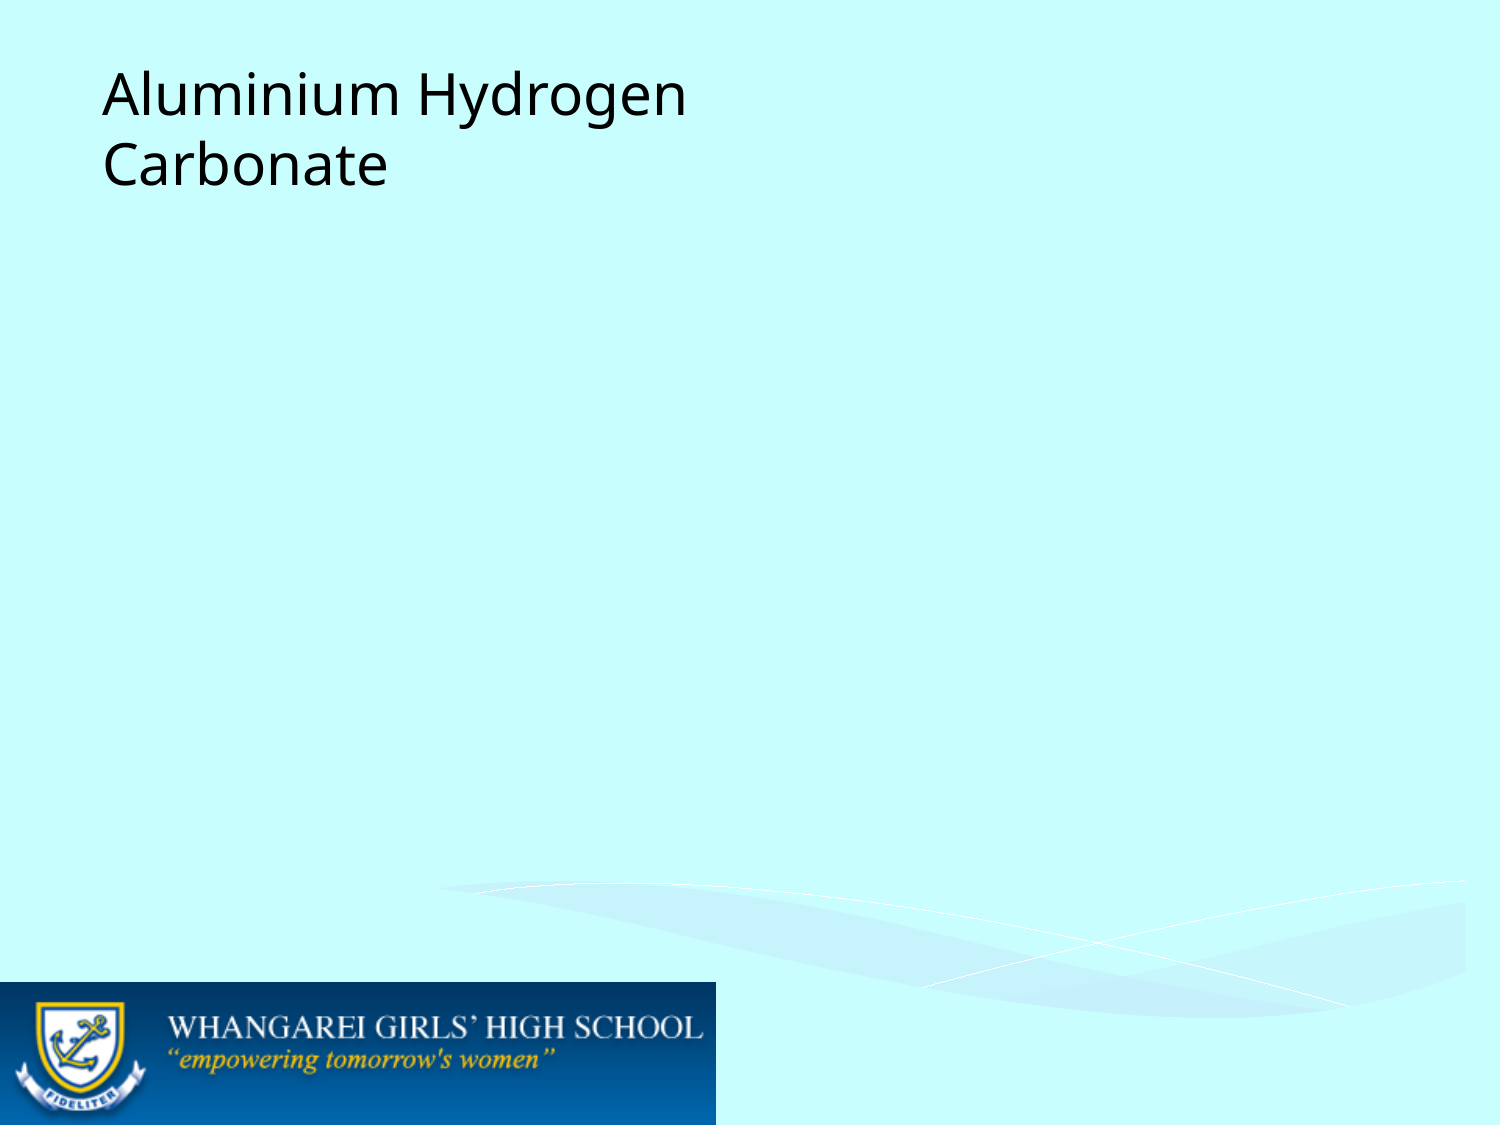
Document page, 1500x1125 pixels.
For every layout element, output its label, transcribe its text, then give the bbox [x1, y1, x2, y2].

picture [0, 982, 716, 1125]
text_box Aluminium Hydrogen Carbonate [87, 49, 975, 205]
